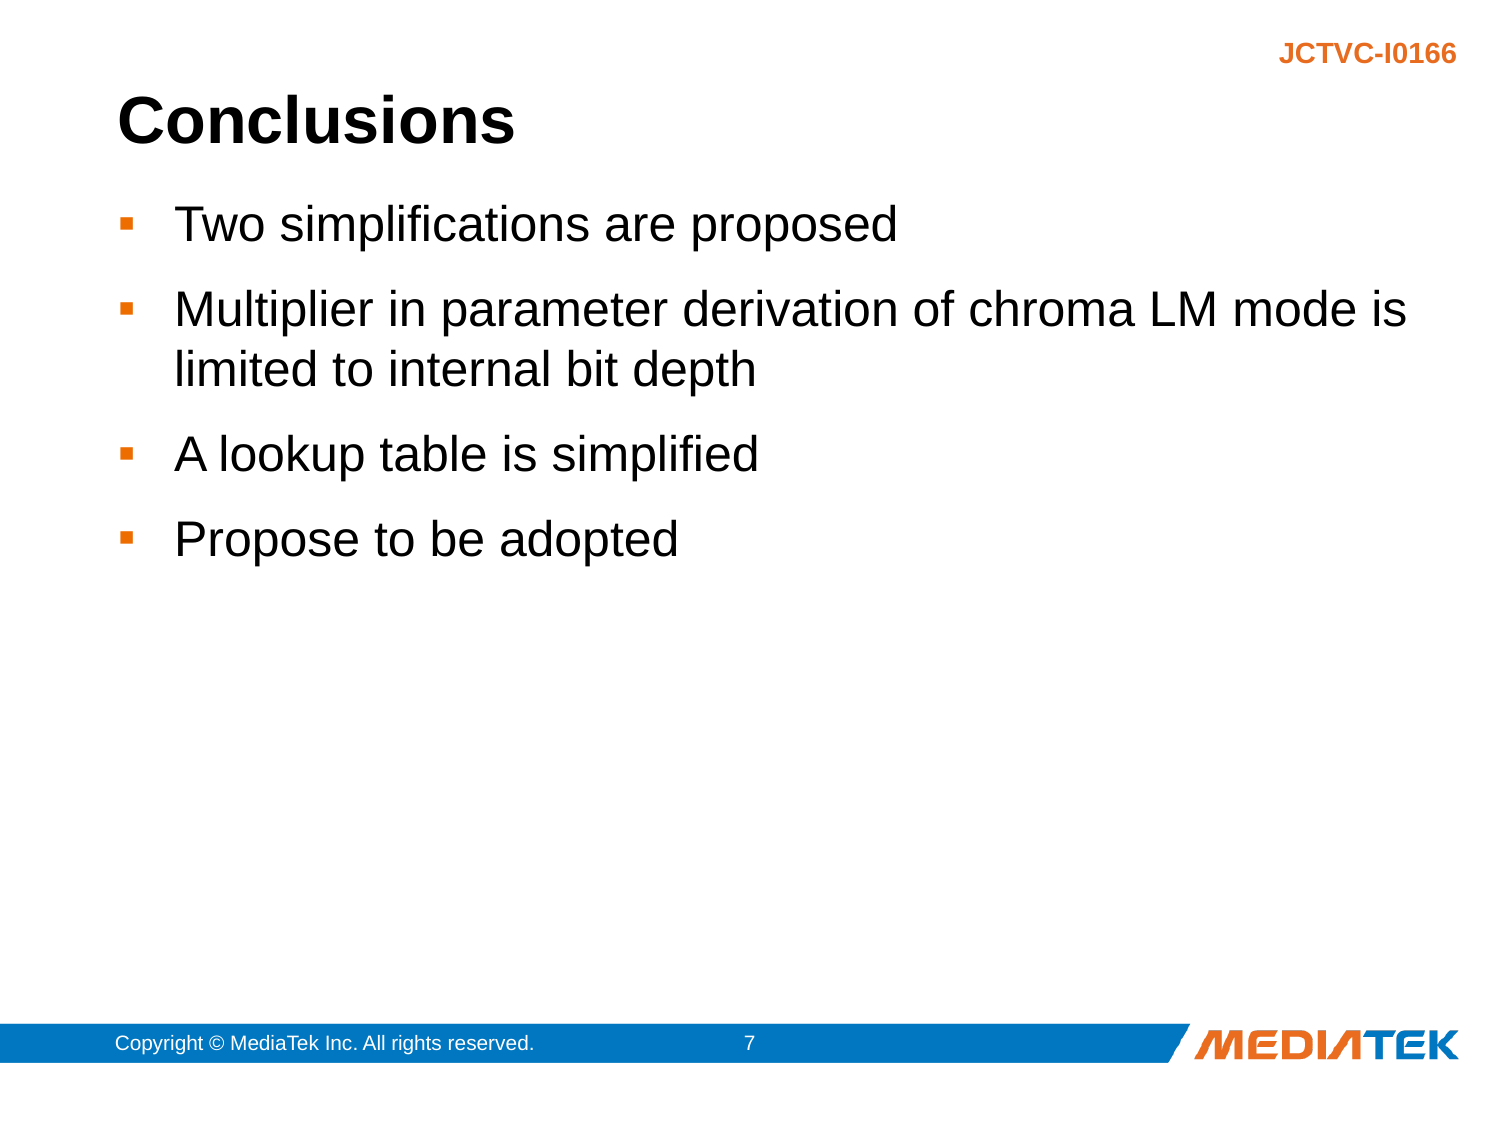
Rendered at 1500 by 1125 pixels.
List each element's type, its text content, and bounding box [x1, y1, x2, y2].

slide_number 6 [711, 1022, 789, 1090]
list Two simplifications are proposed Multiplier in parameter derivation of chroma LM mode is limited to internal bit depth A lookup table is simplified Propose to be adopted [102, 184, 1425, 998]
picture [789, 1023, 1459, 1063]
footer Copyright © MediaTek Inc. All rights reserved. [99, 1022, 573, 1090]
title Conclusions [101, 62, 1425, 172]
picture [0, 1023, 99, 1063]
picture [573, 1023, 711, 1063]
